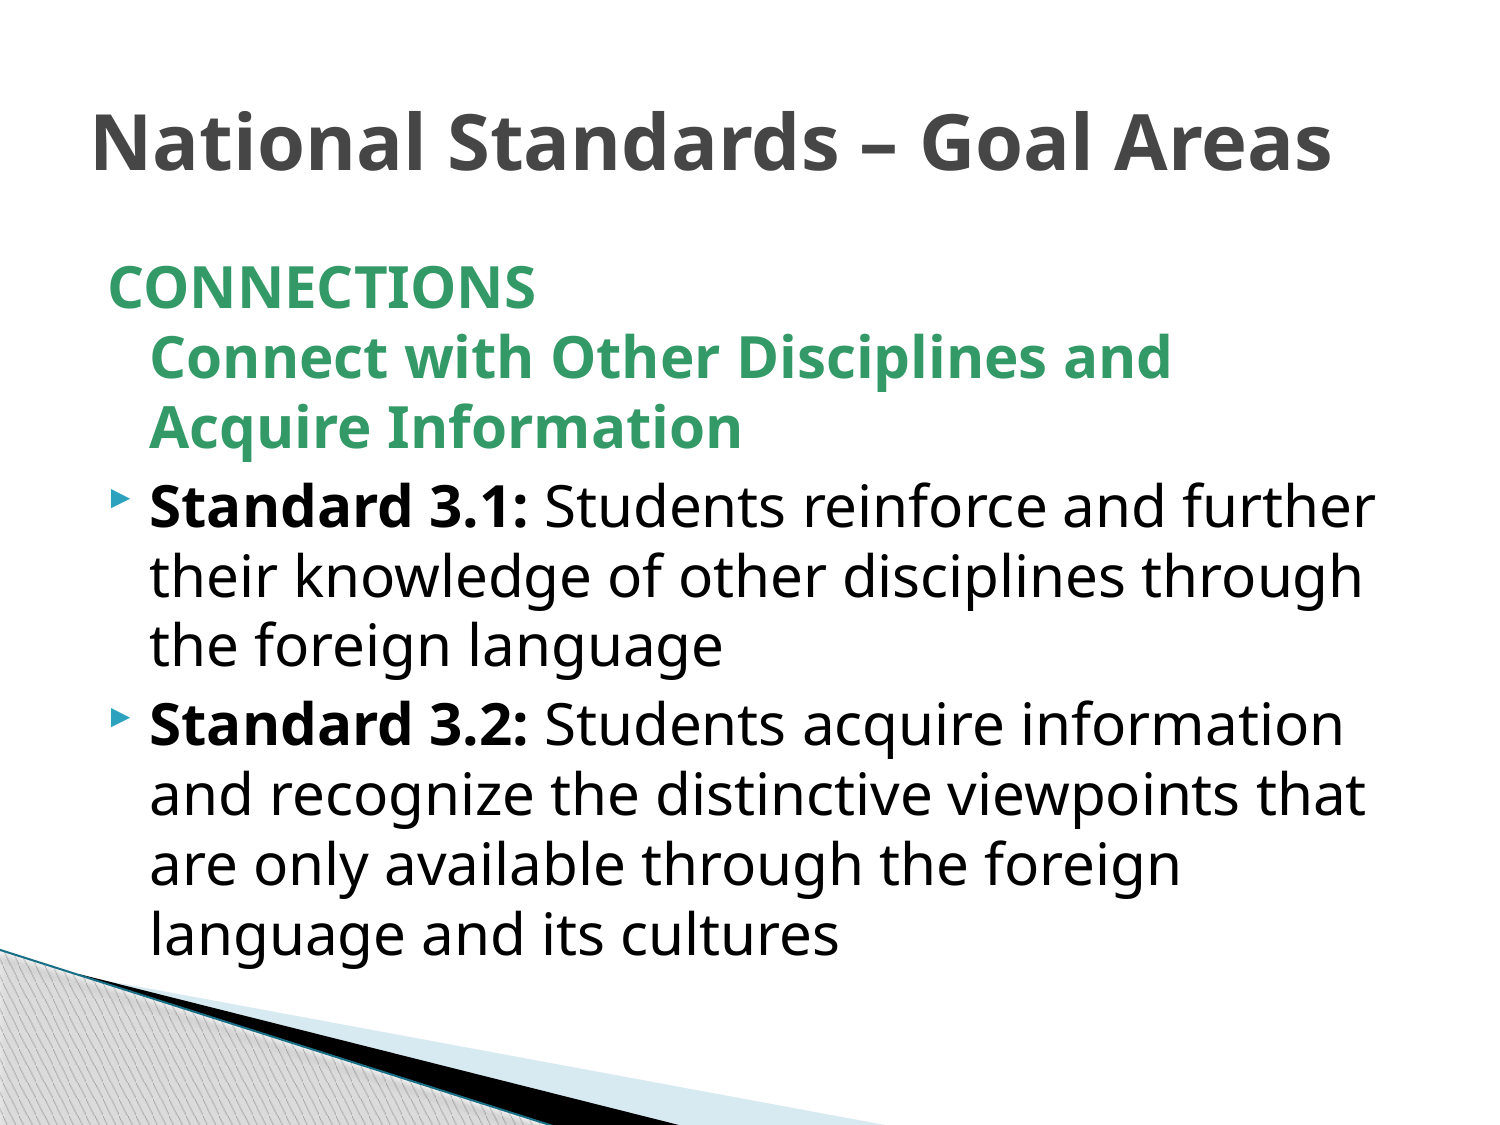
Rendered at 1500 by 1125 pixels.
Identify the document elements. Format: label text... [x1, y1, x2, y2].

list CONNECTIONS Connect with Other Disciplines and Acquire Information Standard 3.1: Students reinforce and further their knowledge of other disciplines through the foreign language Standard 3.2: Students acquire information and recognize the distinctive viewpoints that are only available through the foreign language and its cultures [75, 243, 1425, 986]
title National Standards – Goal Areas [75, 45, 1425, 233]
